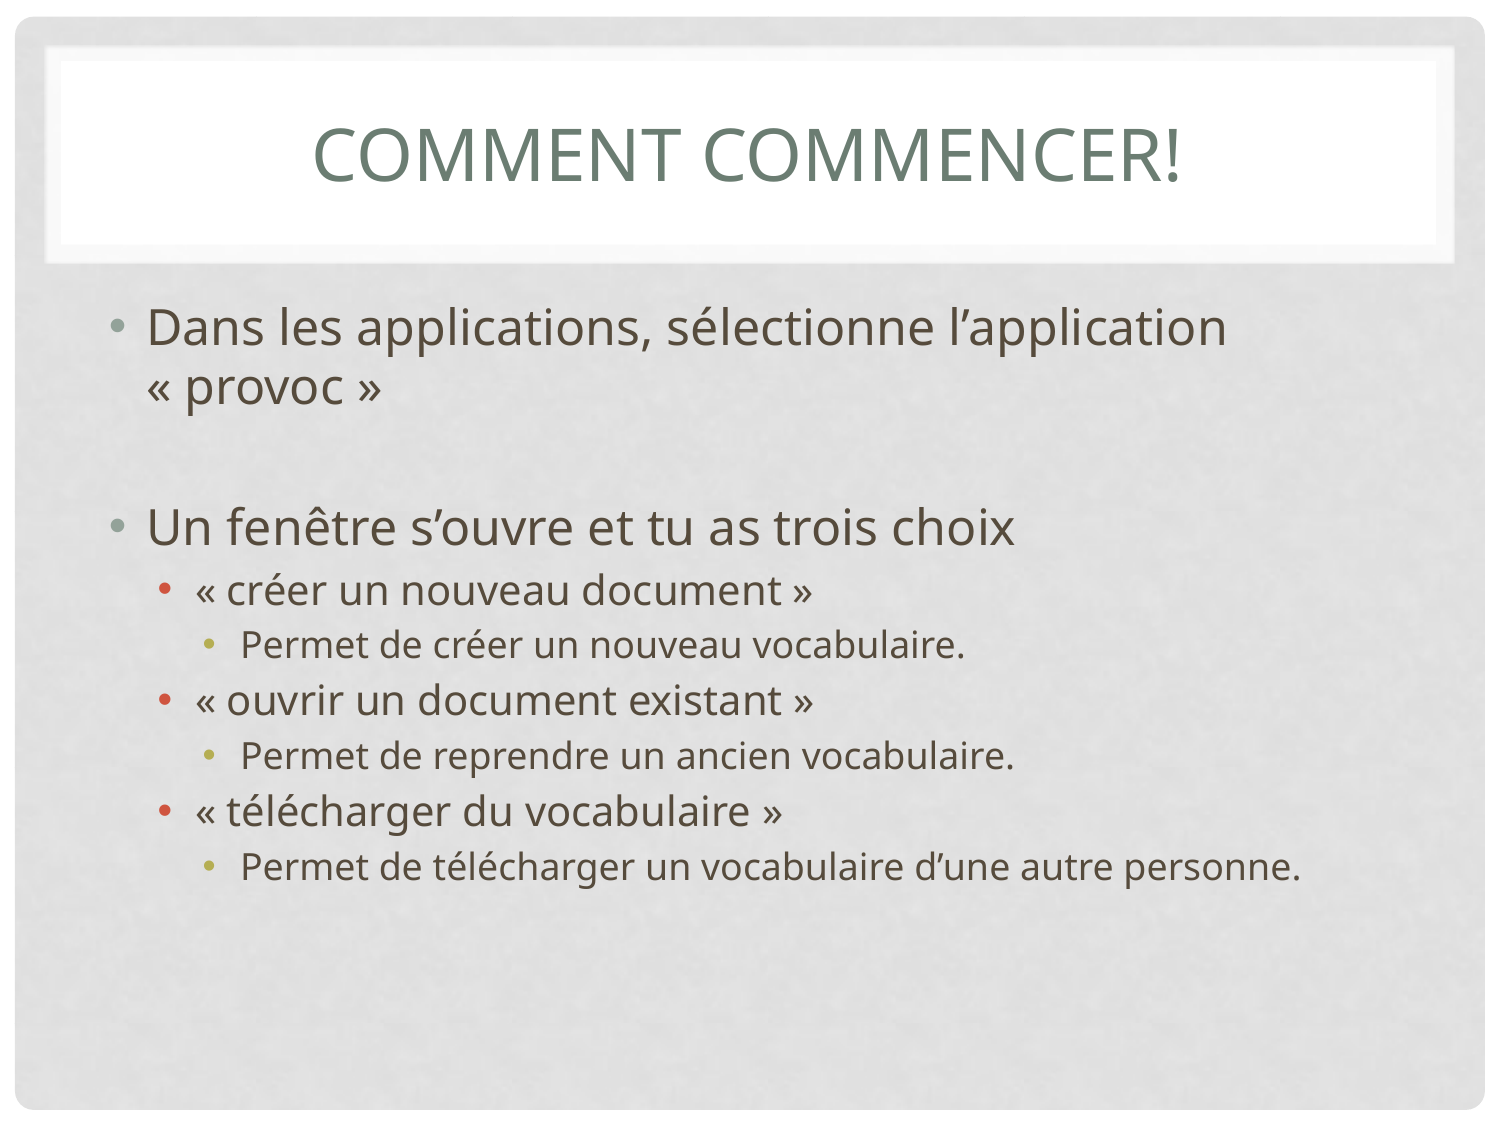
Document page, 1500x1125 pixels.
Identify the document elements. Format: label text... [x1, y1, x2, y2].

title Comment commencer! [69, 66, 1425, 238]
list Dans les applications, sélectionne l’application « provoc » Un fenêtre s’ouvre et tu as trois choix « créer un nouveau document » Permet de créer un nouveau vocabulaire. « ouvrir un document existant » Permet de reprendre un ancien vocabulaire. « télécharger du vocabulaire » Permet de télécharger un vocabulaire d’une autre personne. [75, 287, 1425, 1005]
